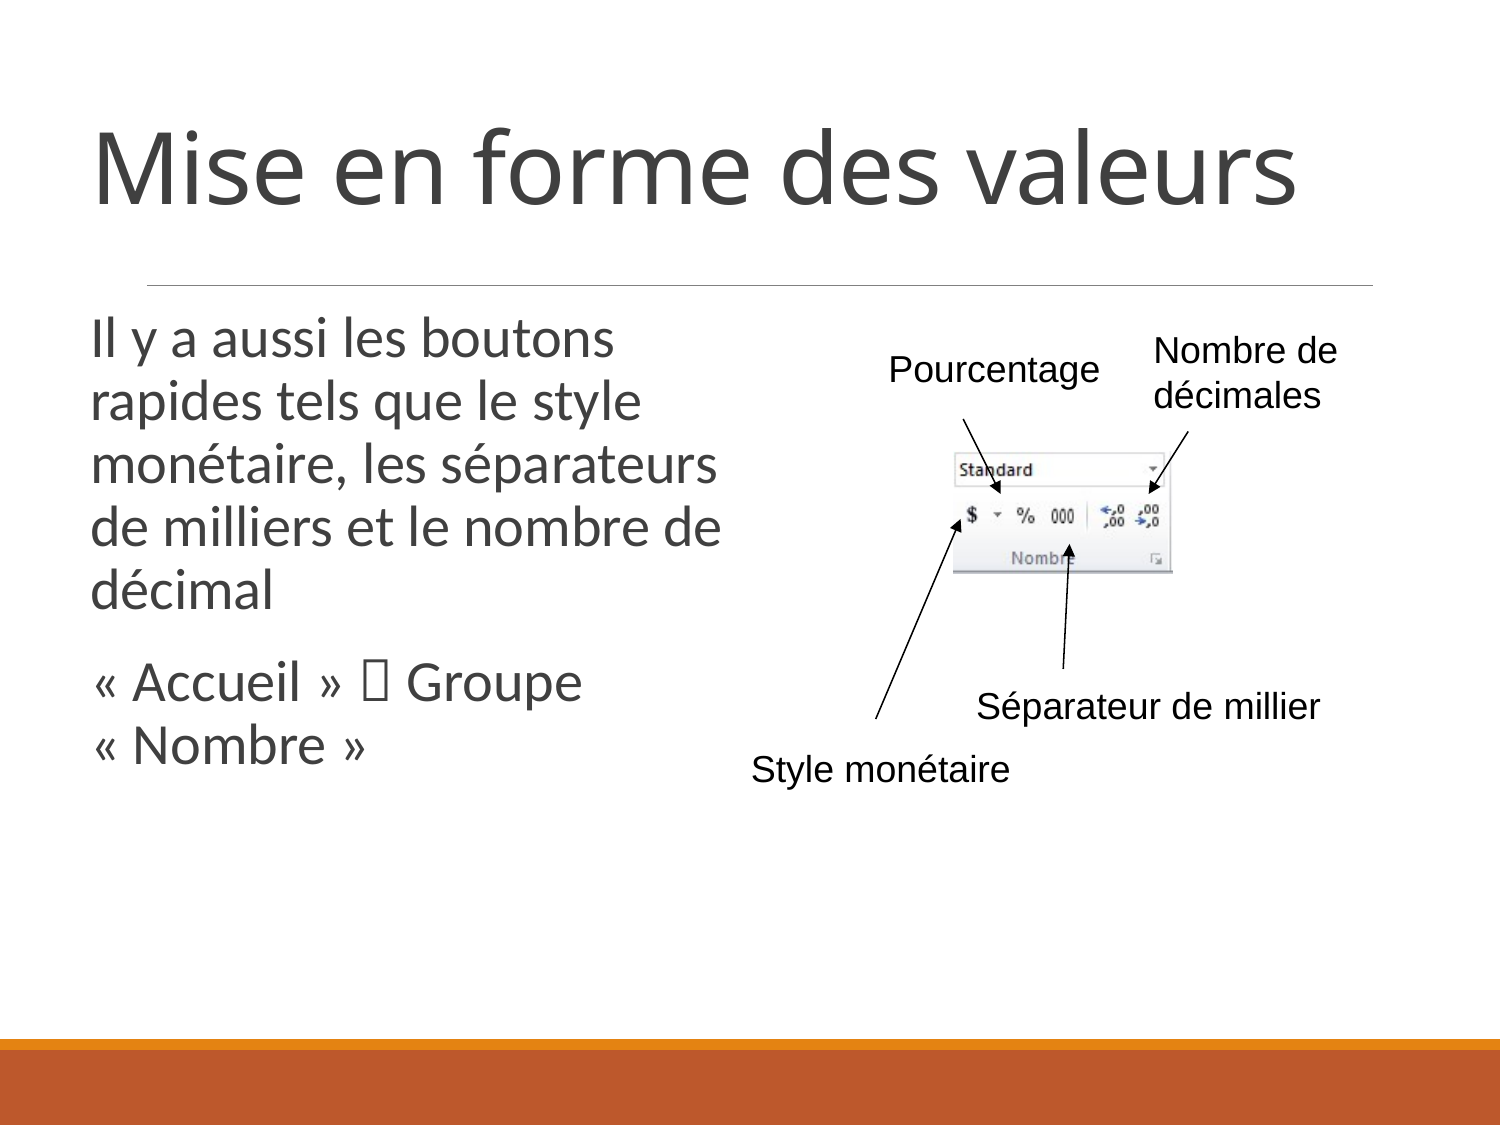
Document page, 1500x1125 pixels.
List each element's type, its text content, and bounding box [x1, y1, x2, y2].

text_box Pourcentage [873, 337, 1116, 398]
text_box Séparateur de millier [961, 674, 1336, 735]
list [953, 450, 1174, 574]
text_box Nombre de décimales [1138, 318, 1364, 424]
title Mise en forme des valeurs [75, 45, 1425, 233]
text_box Style monétaire [736, 737, 1026, 798]
list Il y a aussi les boutons rapides tels que le style monétaire, les séparateurs de milliers et le nombre de décimal « Accueil »  Groupe « Nombre » [75, 299, 738, 1005]
